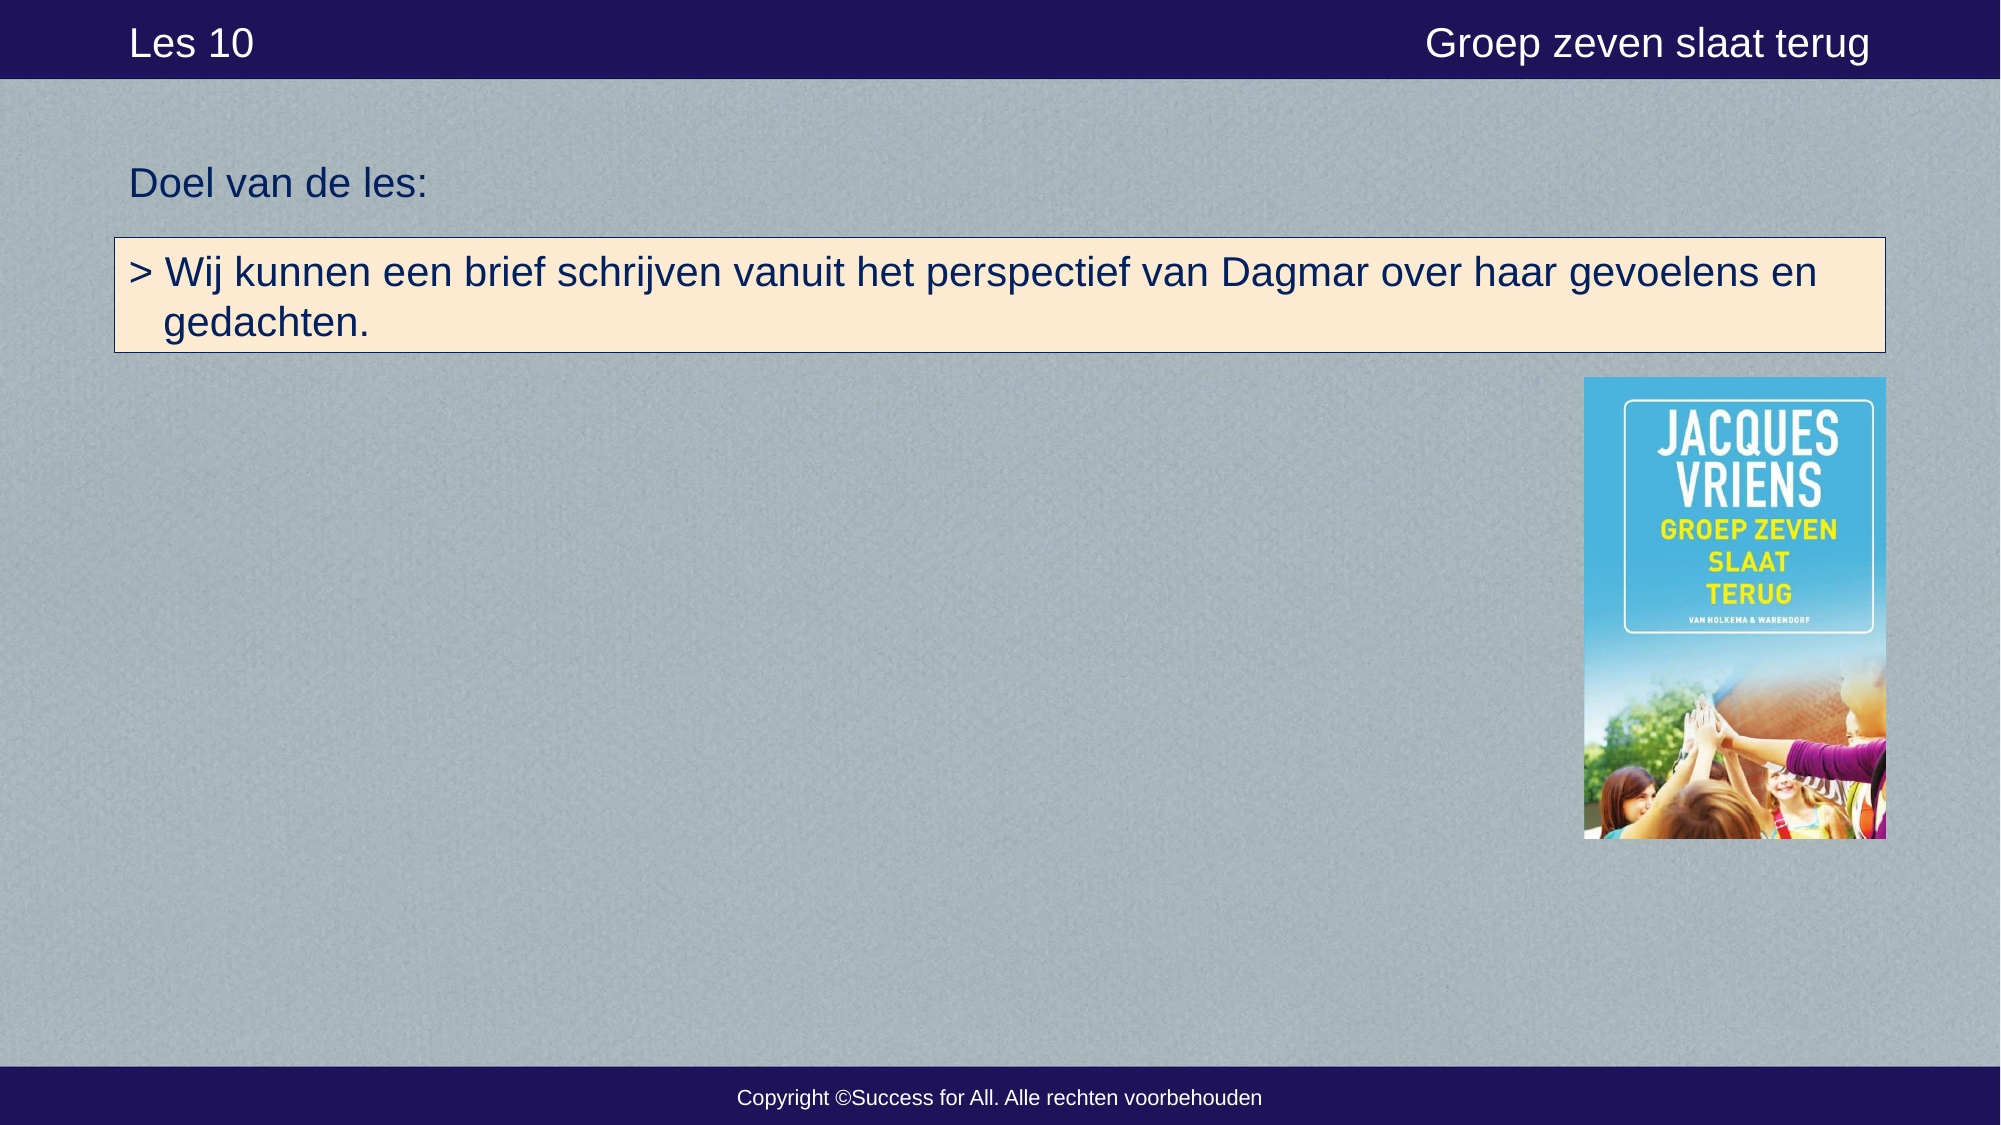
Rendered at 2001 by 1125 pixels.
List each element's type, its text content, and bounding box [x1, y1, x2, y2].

text_box Les 10 [114, 8, 354, 73]
text_box Copyright ©Success for All. Alle rechten voorbehouden [0, 1076, 2000, 1125]
text_box Groep zeven slaat terug [999, 8, 1886, 73]
text_box Doel van de les: [113, 148, 1635, 214]
text_box > Wij kunnen een brief schrijven vanuit het perspectief van Dagmar over haar gevoelens en gedachten. [114, 237, 1886, 353]
picture [0, 0, 2001, 1125]
